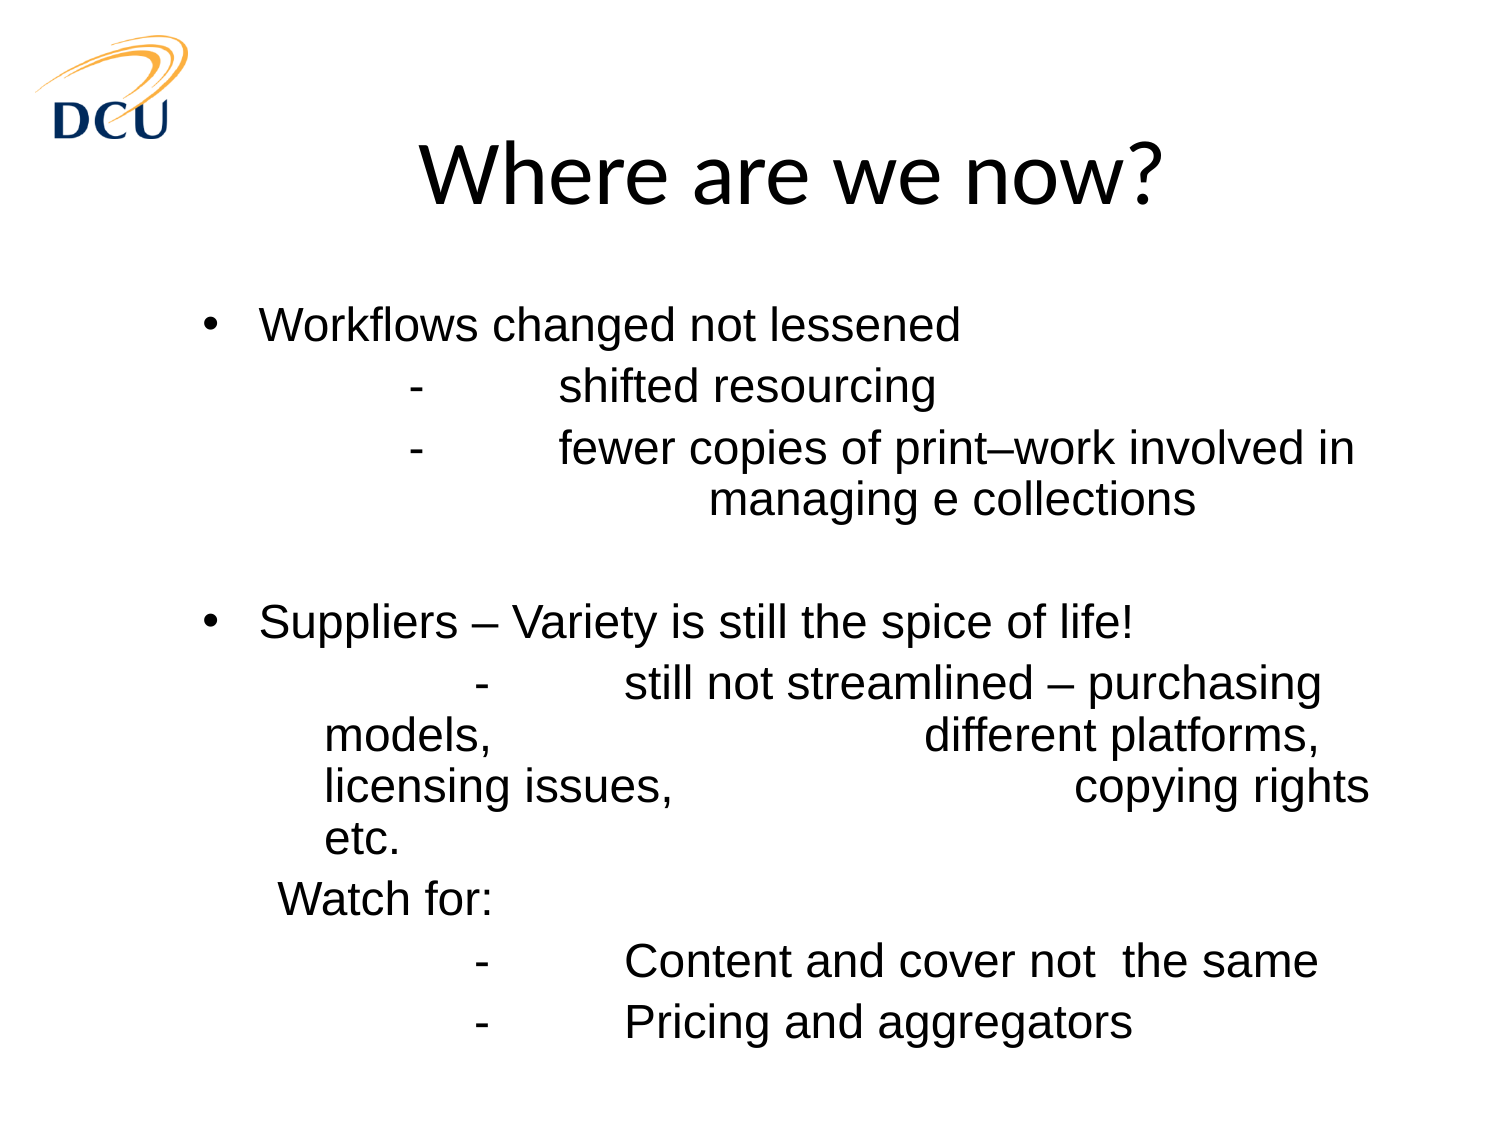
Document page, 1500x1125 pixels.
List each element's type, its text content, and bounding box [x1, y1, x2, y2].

picture [34, 34, 188, 139]
title Where are we now? [174, 49, 1413, 286]
text_box Workflows changed not lessened - shifted resourcing - fewer copies of print–work involved in managing e collections Suppliers – Variety is still the spice of life! - still not streamlined – purchasing models, different platforms, licensing issues, copying rights etc. Watch for: - Content and cover not the same - Pricing and aggregators [187, 292, 1425, 1047]
